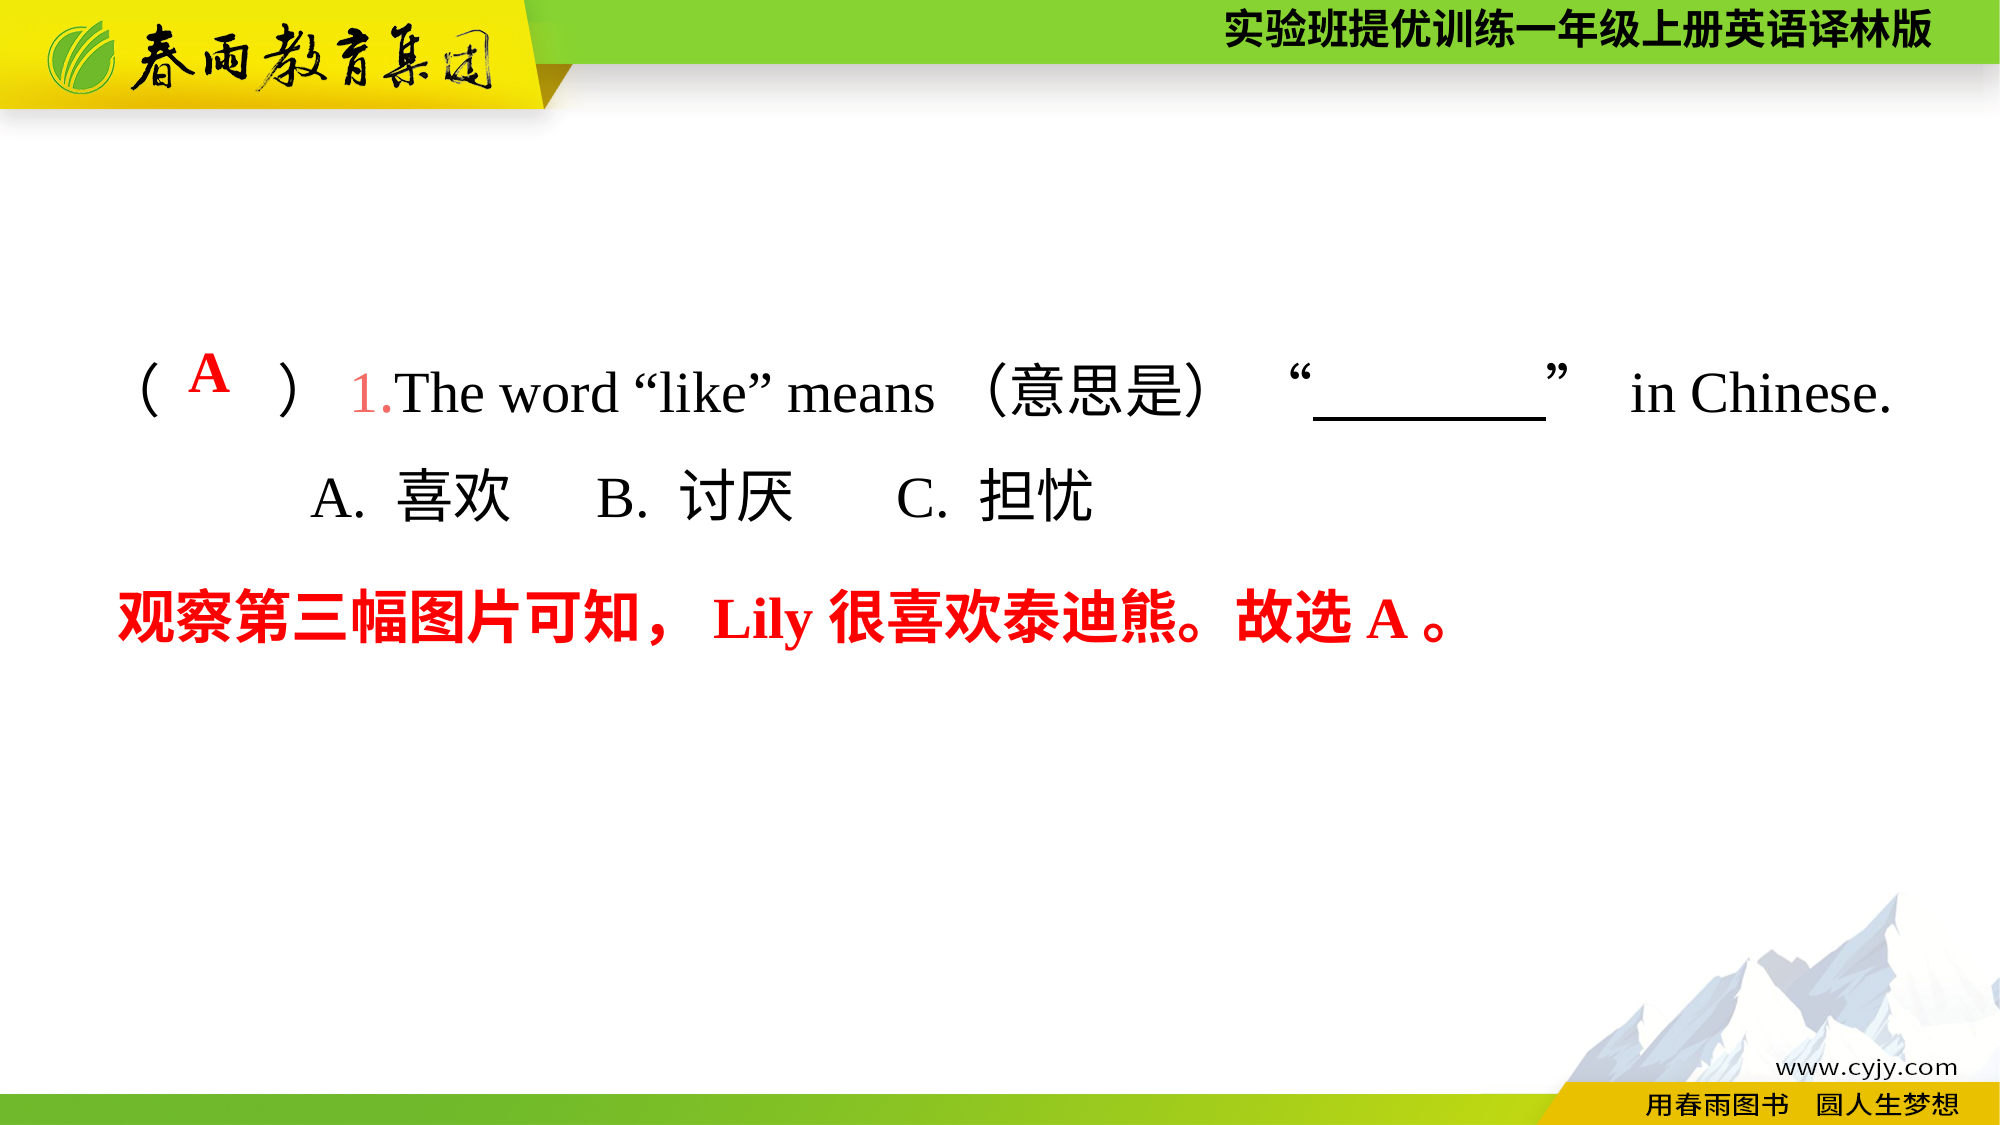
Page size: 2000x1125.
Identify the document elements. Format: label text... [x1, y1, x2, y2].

picture [0, 0, 2000, 1125]
text_box A [173, 326, 246, 411]
text_box 观察第三幅图片可知，Lily很喜欢泰迪熊。故选A。 [102, 537, 1987, 658]
list （ ）1.The word “like” means（意思是） “ ” in Chinese. A. 喜欢 B. 讨厌 C. 担忧 [59, 311, 1944, 526]
